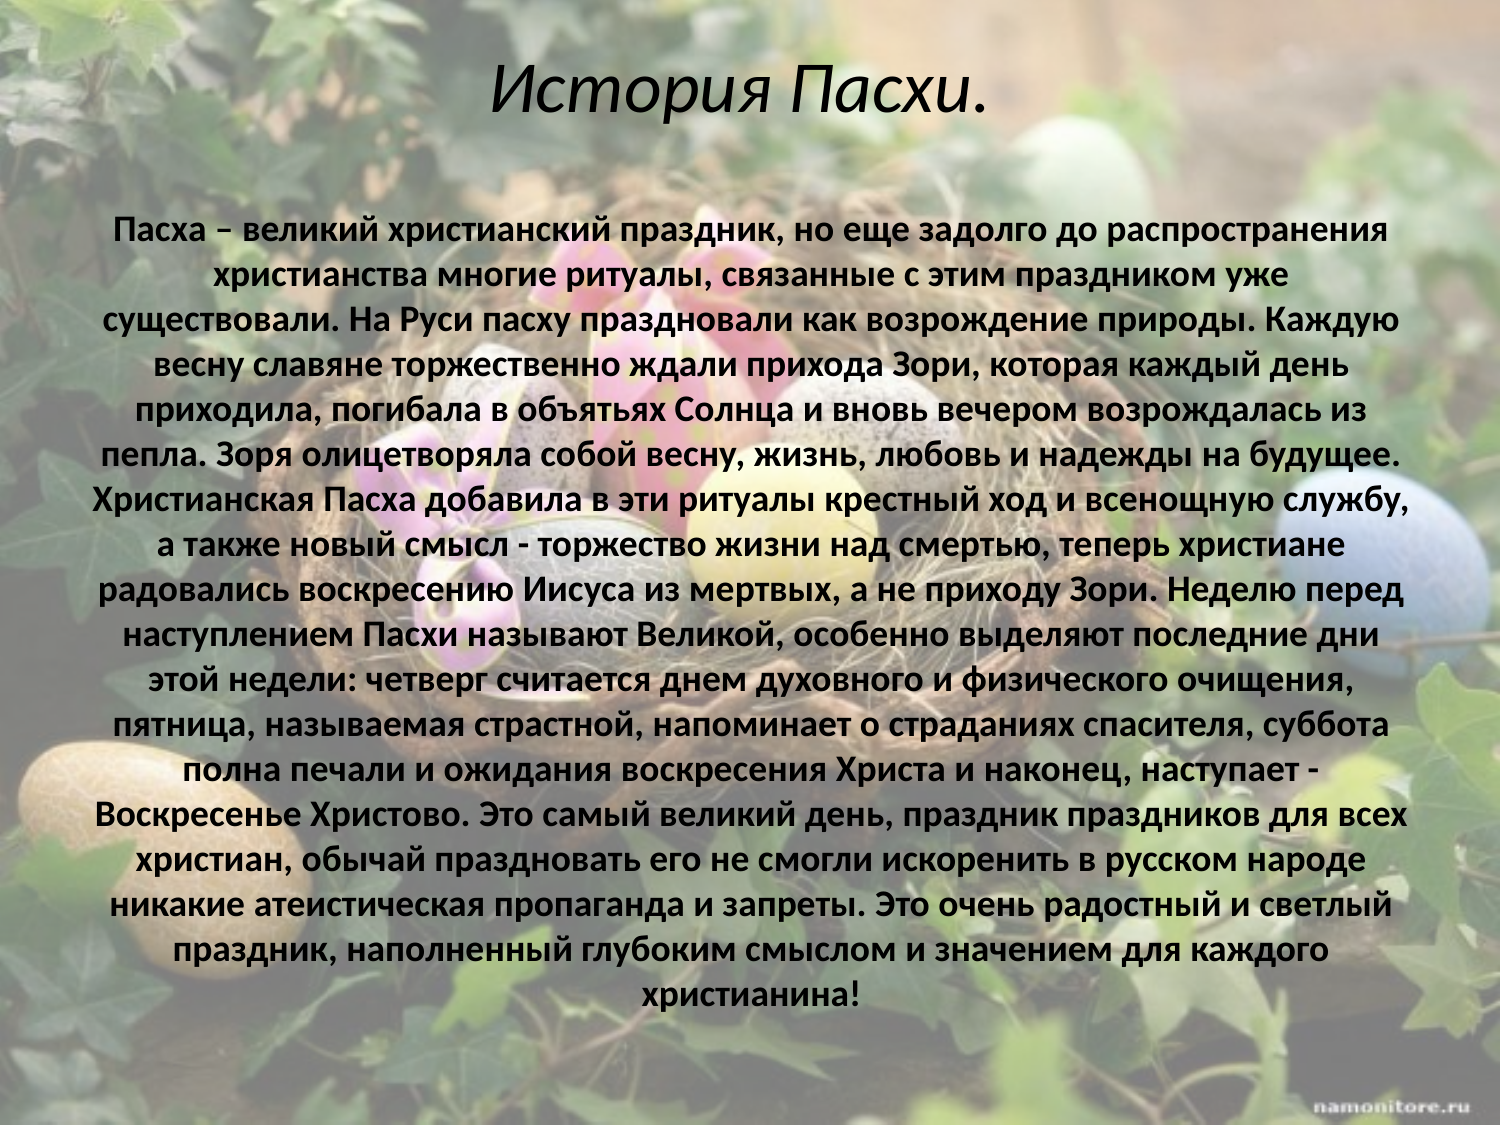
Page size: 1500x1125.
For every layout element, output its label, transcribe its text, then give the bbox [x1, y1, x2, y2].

title История Пасхи. [64, 30, 1415, 135]
list Пасха – великий христианский праздник, но еще задолго до распространения христианства многие ритуалы, связанные с этим праздником уже существовали. На Руси пасху праздновали как возрождение природы. Каждую весну славяне торжественно ждали прихода Зори, которая каждый день приходила, погибала в объятьях Солнца и вновь вечером возрождалась из пепла. Зоря олицетворяла собой весну, жизнь, любовь и надежды на будущее. Христианская Пасха добавила в эти ритуалы крестный ход и всенощную службу, а также новый смысл - торжество жизни над смертью, теперь христиане радовались воскресению Иисуса из мертвых, а не приходу Зори. Неделю перед наступлением Пасхи называют Великой, особенно выделяют последние дни этой недели: четверг считается днем духовного и физического очищения, пятница, называемая страстной, напоминает о страданиях спасителя, суббота полна печали и ожидания воскресения Христа и наконец, наступает - Воскресенье Христово. Это самый великий день, праздник праздников для всех христиан, обычай праздновать его не смогли искоренить в русском народе никакие атеистическая пропаганда и запреты. Это очень радостный и светлый праздник, наполненный глубоким смыслом и значением для каждого христианина! [76, 196, 1427, 939]
